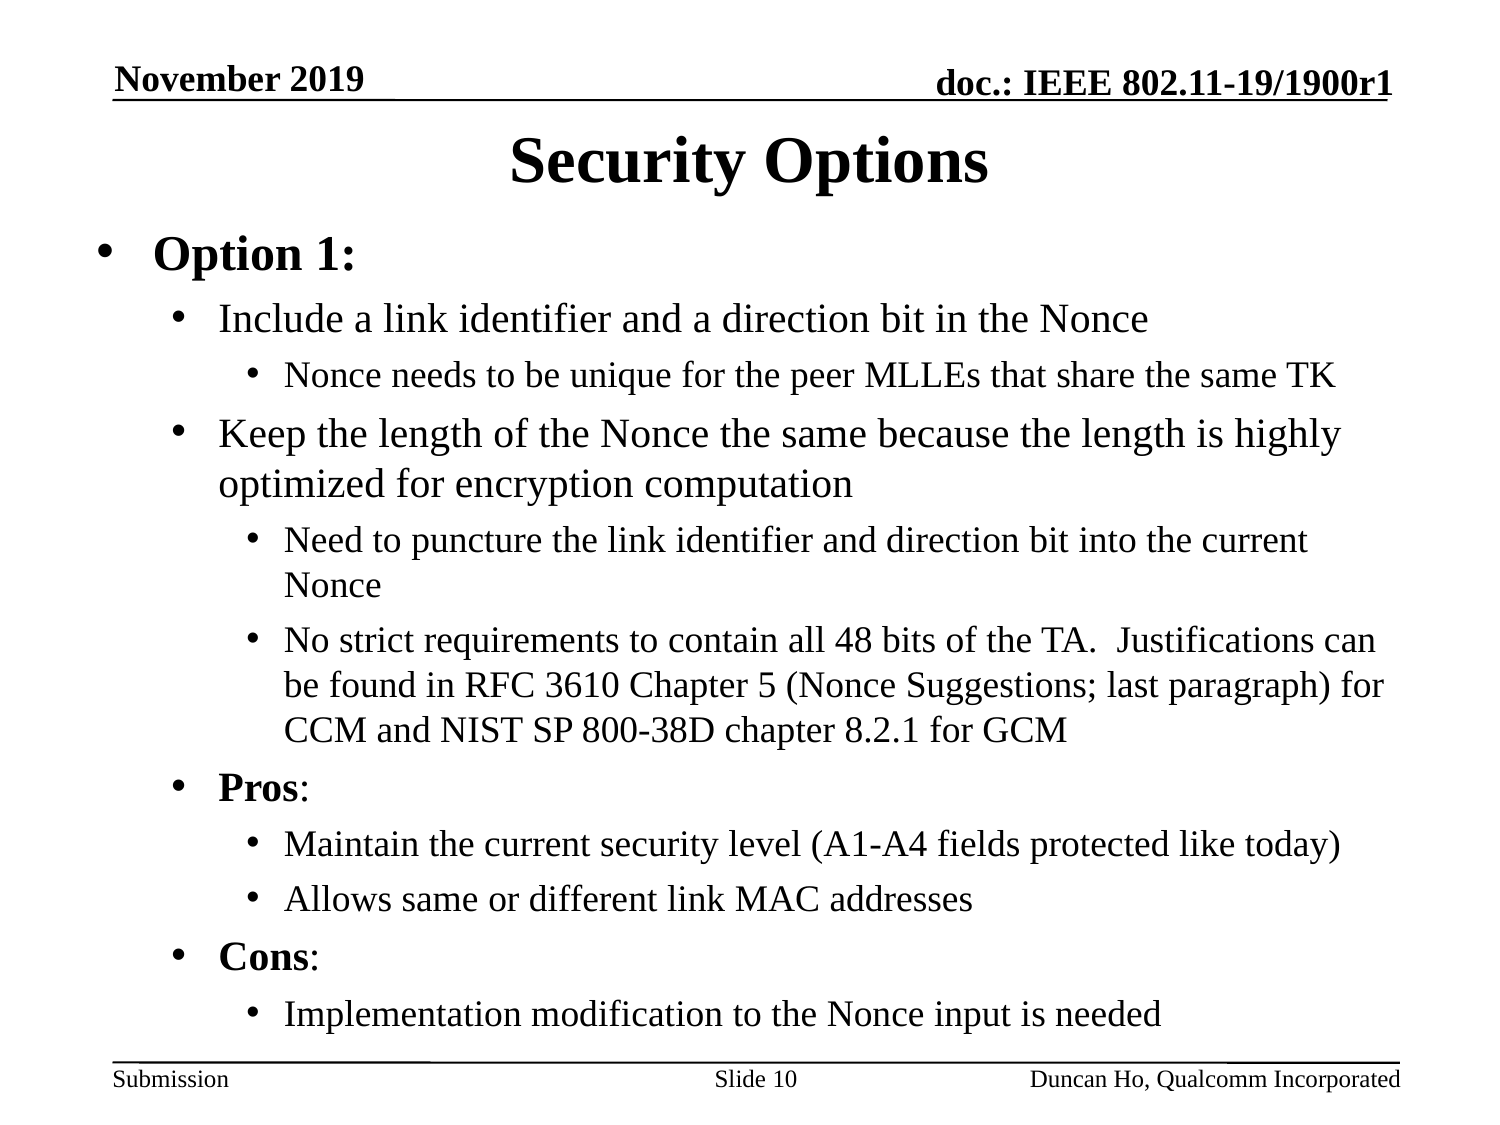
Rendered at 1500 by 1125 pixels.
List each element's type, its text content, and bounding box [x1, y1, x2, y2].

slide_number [114, 54, 423, 100]
footer Duncan Ho, Qualcomm Incorporated [878, 1061, 1402, 1093]
title Security Options [112, 112, 1388, 201]
slide_number Slide 10 [712, 1061, 800, 1123]
list Option 1: Include a link identifier and a direction bit in the Nonce Nonce needs to be unique for the peer MLLEs that share the same TK Keep the length of the Nonce the same because the length is highly optimized for encryption computation Need to puncture the link identifier and direction bit into the current Nonce No strict requirements to contain all 48 bits of the TA. Justifications can be found in RFC 3610 Chapter 5 (Nonce Suggestions; last paragraph) for CCM and NIST SP 800-38D chapter 8.2.1 for GCM Pros: Maintain the current security level (A1-A4 fields protected like today) Allows same or different link MAC addresses Cons: Implementation modification to the Nonce input is needed [80, 212, 1419, 863]
